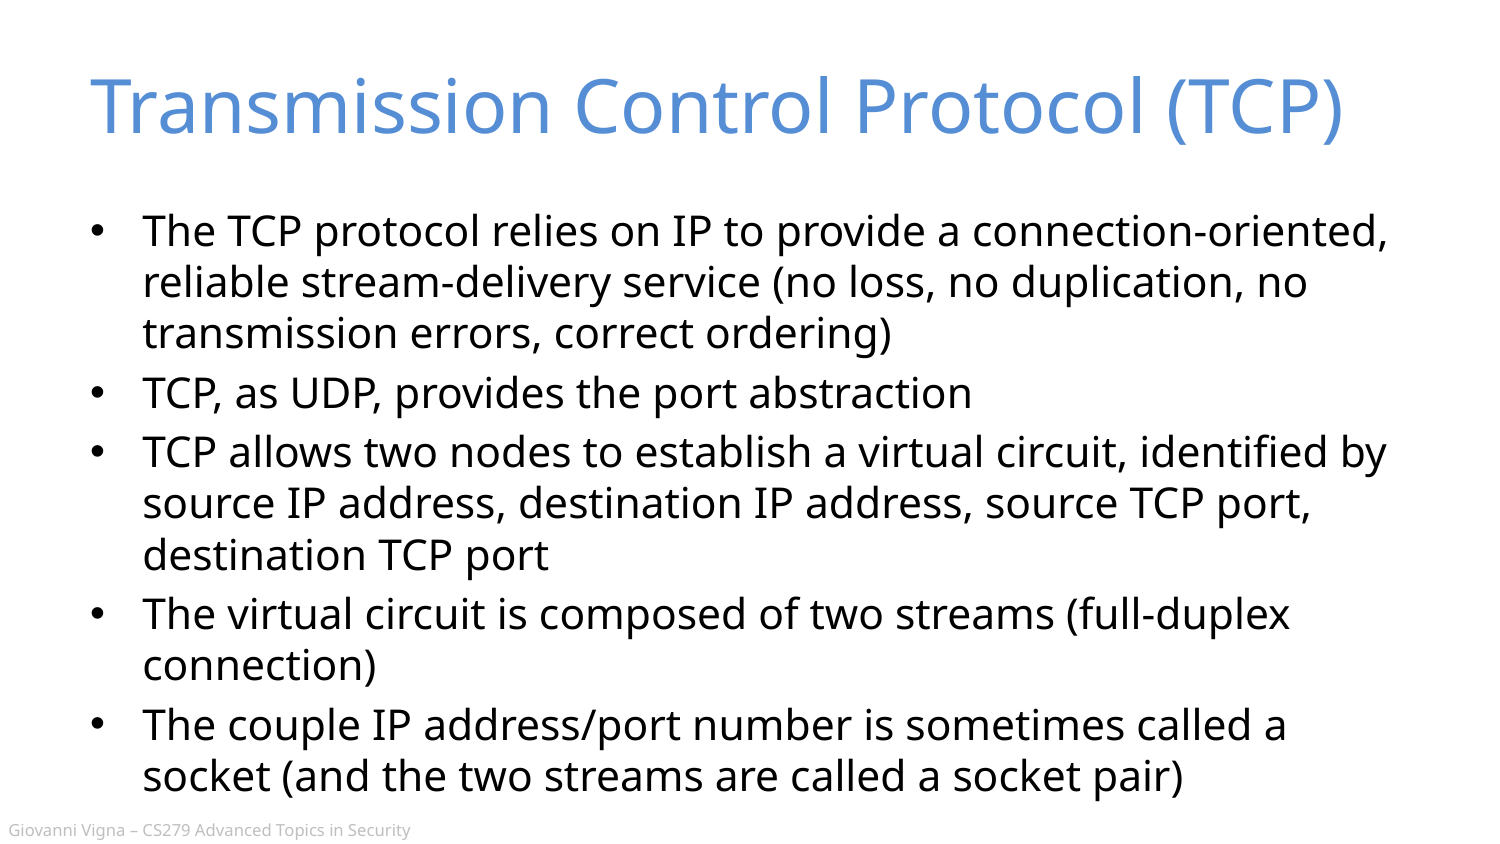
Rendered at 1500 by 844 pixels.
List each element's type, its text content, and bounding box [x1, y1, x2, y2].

list The TCP protocol relies on IP to provide a connection-oriented, reliable stream-delivery service (no loss, no duplication, no transmission errors, correct ordering) TCP, as UDP, provides the port abstraction TCP allows two nodes to establish a virtual circuit, identified by source IP address, destination IP address, source TCP port, destination TCP port The virtual circuit is composed of two streams (full-duplex connection) The couple IP address/port number is sometimes called a socket (and the two streams are called a socket pair) [75, 196, 1425, 813]
title Transmission Control Protocol (TCP) [75, 33, 1425, 175]
